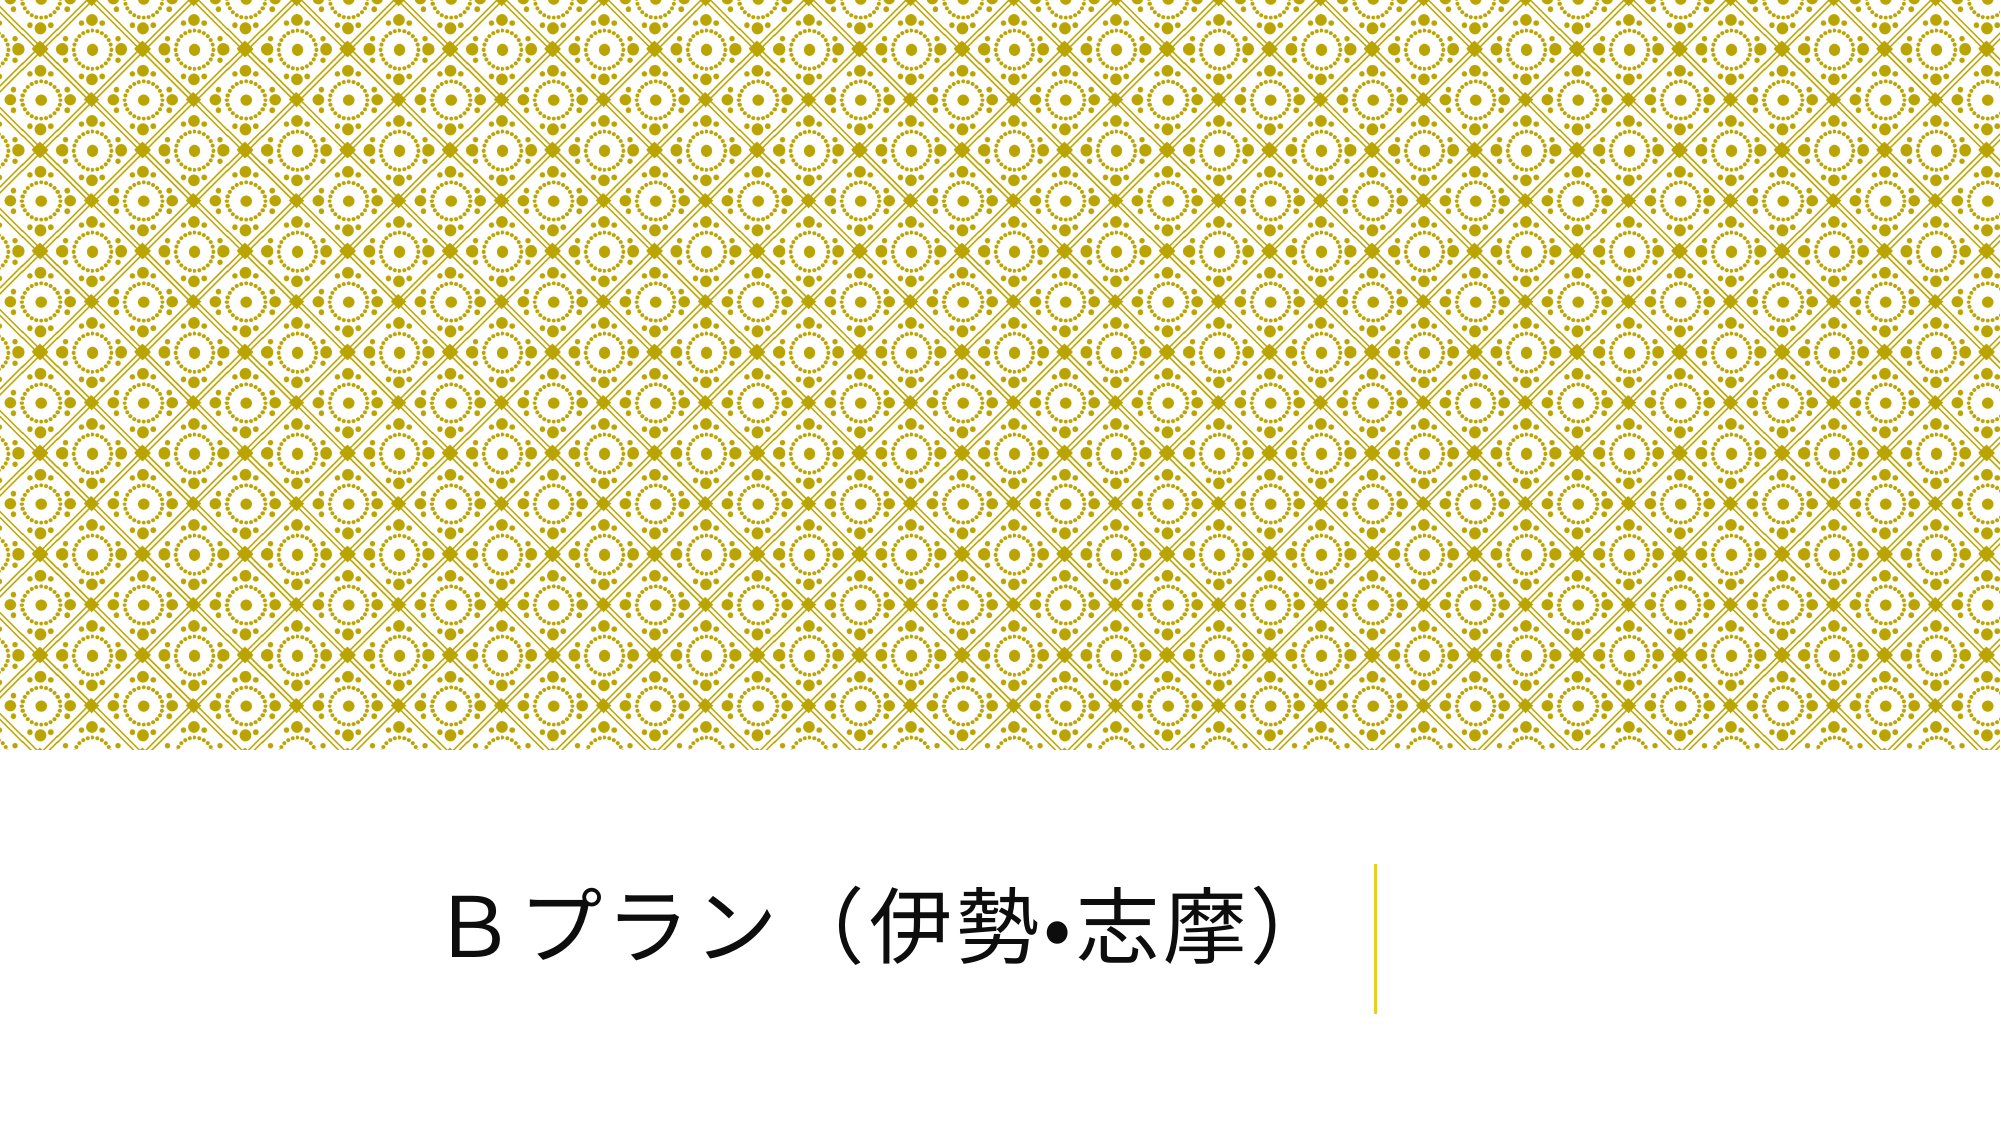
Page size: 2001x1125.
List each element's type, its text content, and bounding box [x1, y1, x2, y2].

title Ｂプラン（伊勢・志摩） [75, 813, 1350, 1054]
